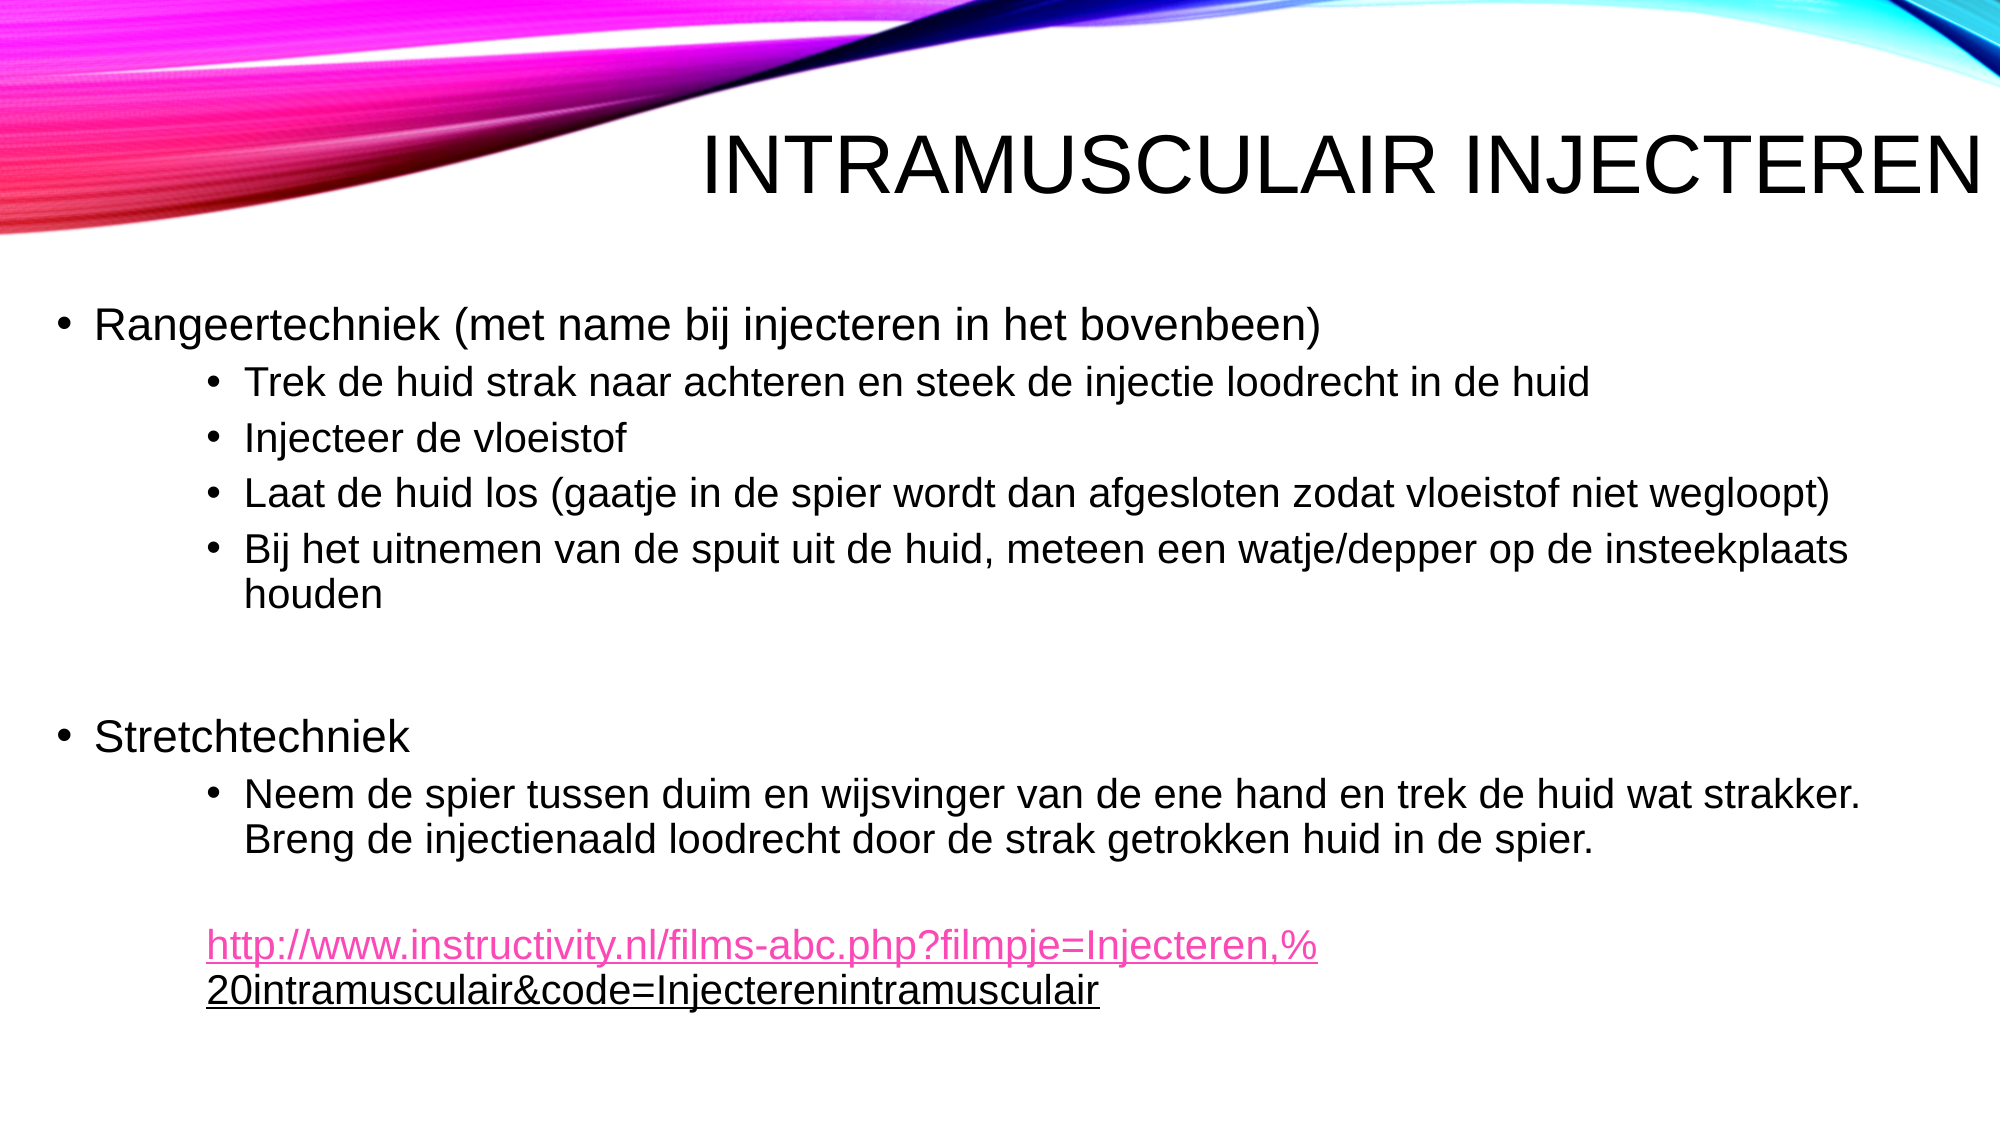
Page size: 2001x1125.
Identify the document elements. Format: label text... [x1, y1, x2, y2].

picture [1910, 0, 2000, 45]
title Intramusculair injecteren [650, 62, 2000, 271]
list Rangeertechniek (met name bij injecteren in het bovenbeen) Trek de huid strak naar achteren en steek de injectie loodrecht in de huid Injecteer de vloeistof Laat de huid los (gaatje in de spier wordt dan afgesloten zodat vloeistof niet wegloopt) Bij het uitnemen van de spuit uit de huid, meteen een watje/depper op de insteekplaats houden Stretchtechniek Neem de spier tussen duim en wijsvinger van de ene hand en trek de huid wat strakker. Breng de injectienaald loodrecht door de strak getrokken huid in de spier. http://www.instructivity.nl/films-abc.php?filmpje=Injecteren,%20intramusculair&code=Injecterenintramusculair [41, 293, 1913, 1094]
picture [0, 0, 1976, 237]
picture [1890, 0, 2000, 62]
